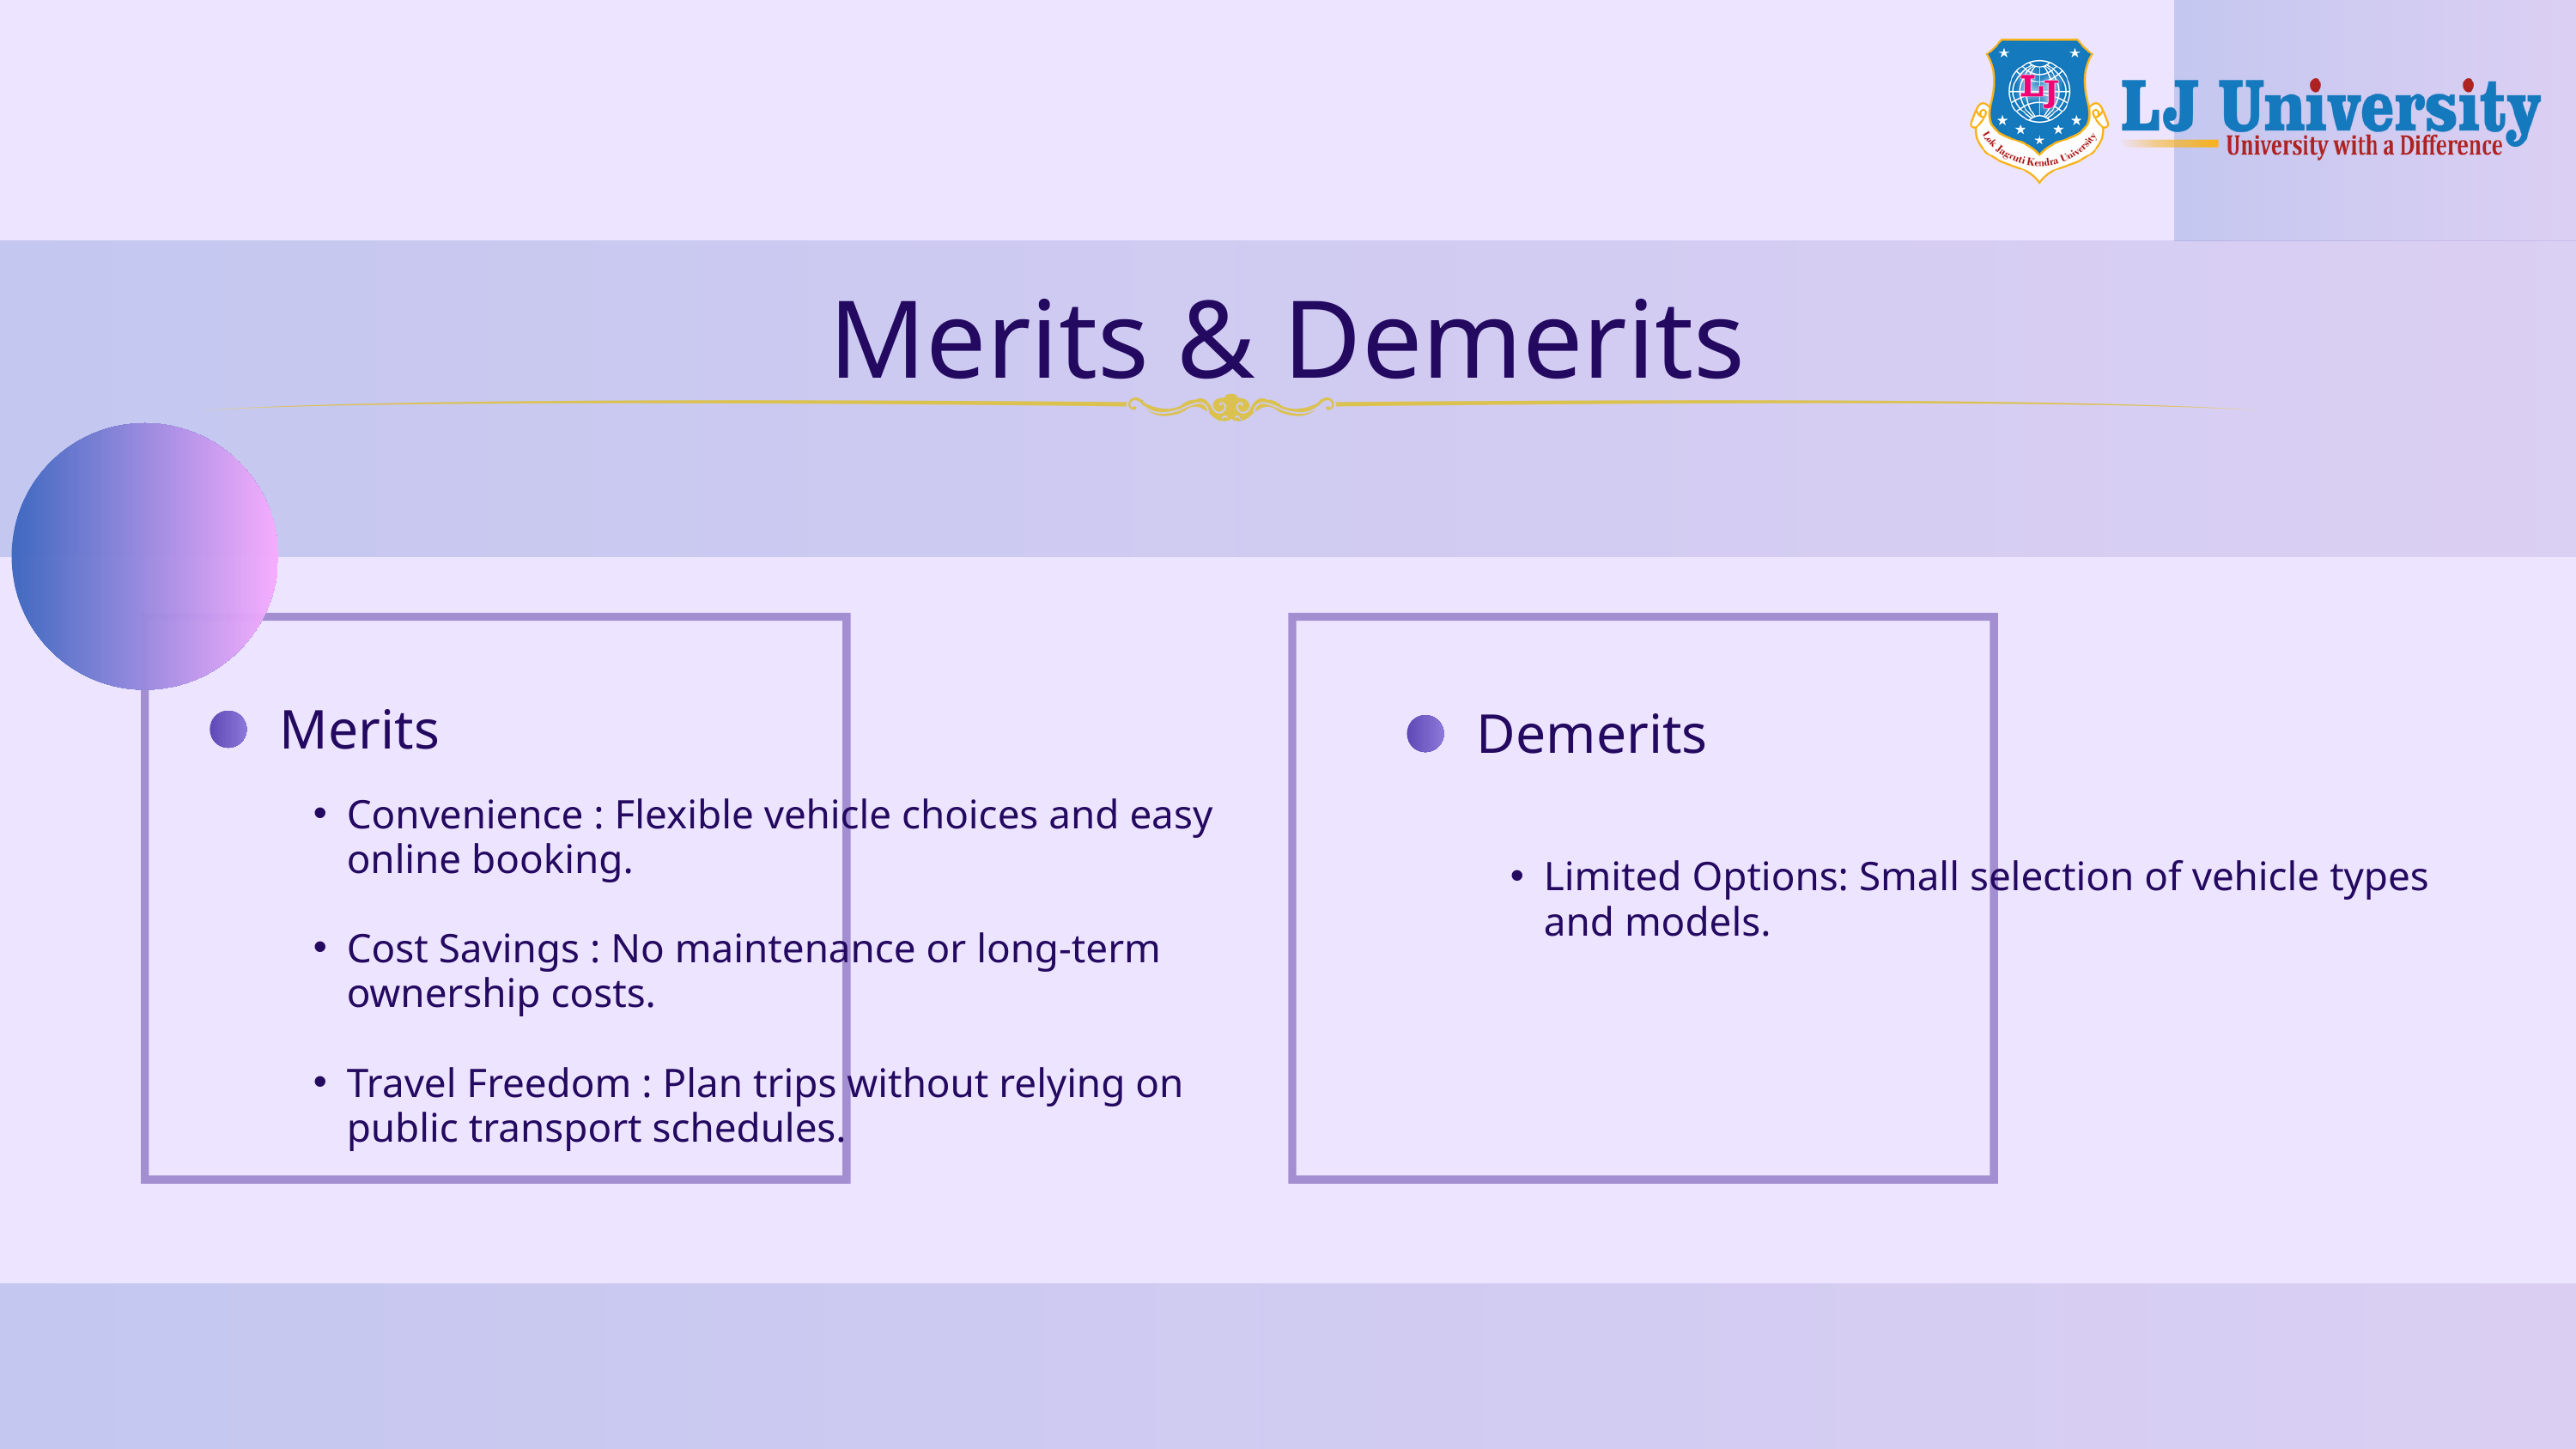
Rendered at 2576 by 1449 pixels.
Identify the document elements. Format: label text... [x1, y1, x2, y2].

text_box Limited Options: Small selection of vehicle types and models. [1997, 853, 2432, 944]
text_box [1970, 39, 2170, 185]
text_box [1291, 616, 1995, 1180]
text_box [11, 422, 279, 690]
text_box Convenience : Flexible vehicle choices and easy online booking. Cost Savings : No maintenance or long-term ownership costs. Travel Freedom : Plan trips without relying on public transport schedules. [279, 791, 1259, 1195]
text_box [210, 710, 247, 749]
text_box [0, 1283, 2576, 1449]
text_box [0, 240, 2576, 557]
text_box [1406, 714, 1444, 753]
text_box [144, 616, 848, 1180]
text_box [2174, 0, 2576, 241]
